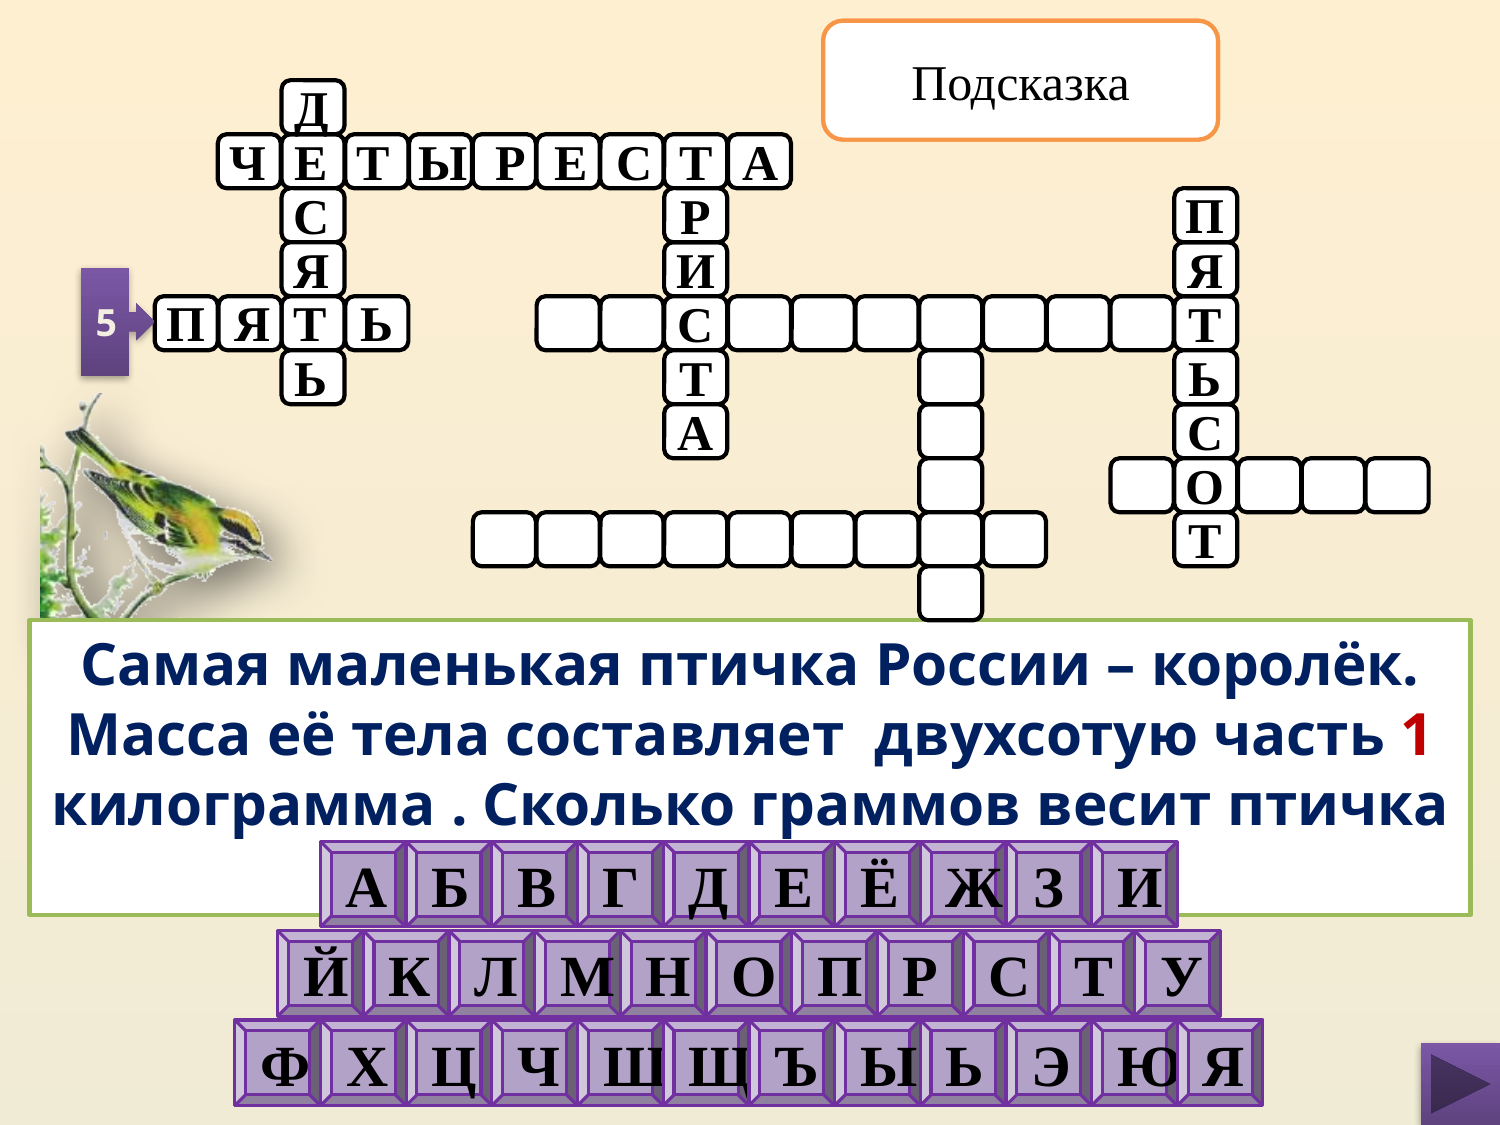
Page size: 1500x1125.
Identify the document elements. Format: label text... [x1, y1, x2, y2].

text_box Т [241, 1022, 314, 1029]
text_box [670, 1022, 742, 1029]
text_box Р [280, 937, 286, 1009]
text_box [580, 1027, 586, 1099]
text_box О [284, 933, 356, 939]
text_box Б [404, 839, 490, 929]
text_box В [627, 933, 699, 939]
text_box Т [365, 937, 372, 1010]
text_box М [837, 848, 843, 920]
text_box Э [1004, 1018, 1090, 1108]
text_box 100 - 60 [1179, 1026, 1186, 1099]
text_box С [837, 1027, 843, 1099]
text_box Ж [918, 839, 1004, 929]
text_box С [327, 1022, 400, 1029]
text_box Я [456, 933, 528, 939]
text_box Е [751, 1026, 758, 1099]
text_box Т [927, 844, 999, 850]
text_box Самая маленькая птичка России – королёк. Масса её тела составляет двухсотую часть 1 килограмма . Сколько граммов весит птичка королёк? [27, 618, 1473, 917]
text_box Ё [833, 839, 918, 929]
text_box У [1133, 929, 1222, 1018]
text_box А [670, 844, 742, 850]
text_box Д [1056, 933, 1128, 939]
text_box Ь [918, 1018, 1004, 1108]
text_box Я [494, 1027, 501, 1099]
text_box Г [1012, 1022, 1085, 1029]
text_box Ю [1090, 1018, 1175, 1108]
text_box Д [665, 1026, 672, 1099]
text_box У [451, 937, 458, 1010]
text_box Ю [408, 1026, 415, 1099]
text_box Д [661, 839, 747, 929]
text_box С [237, 1027, 244, 1099]
text_box Т [1047, 929, 1133, 1018]
text_box Ф [580, 848, 586, 920]
text_box С [1099, 844, 1170, 850]
text_box Д [1098, 1022, 1171, 1029]
text_box Л [447, 929, 533, 1018]
text_box П [370, 933, 442, 939]
text_box П [756, 844, 827, 850]
text_box П [1094, 848, 1100, 920]
text_box Й [276, 929, 361, 1018]
text_box Э [323, 1027, 329, 1099]
text_box Е [799, 933, 871, 939]
text_box Н [923, 848, 929, 920]
text_box А [318, 839, 404, 929]
text_box Т [1008, 1026, 1015, 1099]
text_box Ц [623, 938, 629, 1009]
text_box О [704, 929, 790, 1018]
text_box Ц [404, 1018, 490, 1108]
text_box Ь [1013, 844, 1085, 850]
text_box И [1090, 839, 1179, 929]
text_box Х [537, 937, 543, 1009]
text_box Х [319, 1018, 404, 1108]
text_box А [755, 1022, 828, 1029]
text_box Я [413, 1022, 485, 1029]
text_box Ь [970, 933, 1042, 939]
text_box Щ [880, 938, 886, 1009]
text_box Л [751, 848, 758, 920]
text_box Ш [576, 1018, 661, 1108]
text_box [584, 1022, 657, 1029]
text_box Т [585, 844, 656, 850]
text_box В [927, 1022, 999, 1029]
text_box Ь [1137, 938, 1143, 1009]
text_box 5 [80, 267, 149, 376]
text_box Е [747, 839, 833, 929]
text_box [154, 79, 1429, 621]
text_box Ф [233, 1018, 319, 1108]
text_box Ч [708, 937, 715, 1010]
text_box Ъ [965, 937, 972, 1010]
text_box М [533, 929, 618, 1018]
text_box Я [1175, 1018, 1265, 1108]
text_box Ъ [747, 1018, 833, 1108]
picture [40, 393, 290, 634]
text_box В [490, 839, 575, 929]
text_box К [361, 929, 447, 1018]
text_box Б [841, 1022, 914, 1029]
text_box С [499, 844, 570, 850]
text_box Ы [1051, 937, 1058, 1010]
text_box К [665, 848, 672, 921]
text_box Р [875, 929, 961, 1018]
text_box З [323, 848, 329, 920]
text_box П [790, 929, 875, 1018]
text_box Щ [661, 1018, 747, 1108]
text_box Подсказка [821, 18, 1221, 78]
text_box И [408, 848, 415, 921]
text_box Е [1141, 933, 1213, 939]
text_box Ш [794, 937, 800, 1010]
text_box [1420, 1043, 1500, 1125]
text_box Ы [833, 1018, 918, 1108]
text_box М [884, 933, 956, 939]
text_box 6 [498, 1022, 571, 1029]
text_box Д [279, 69, 344, 78]
text_box З [1004, 839, 1090, 929]
text_box Ь [542, 933, 613, 939]
text_box Н [618, 929, 704, 1018]
text_box Я [922, 1026, 929, 1099]
text_box И [413, 844, 485, 850]
text_box Ь [1094, 1027, 1100, 1099]
text_box Я [842, 844, 913, 850]
text_box Й [494, 848, 500, 920]
text_box О [1008, 848, 1015, 921]
text_box Е [1184, 1022, 1256, 1029]
text_box С [961, 929, 1047, 1018]
text_box Р [327, 844, 399, 850]
text_box Г [575, 839, 661, 929]
text_box О [713, 933, 785, 939]
text_box Ч [490, 1018, 576, 1108]
